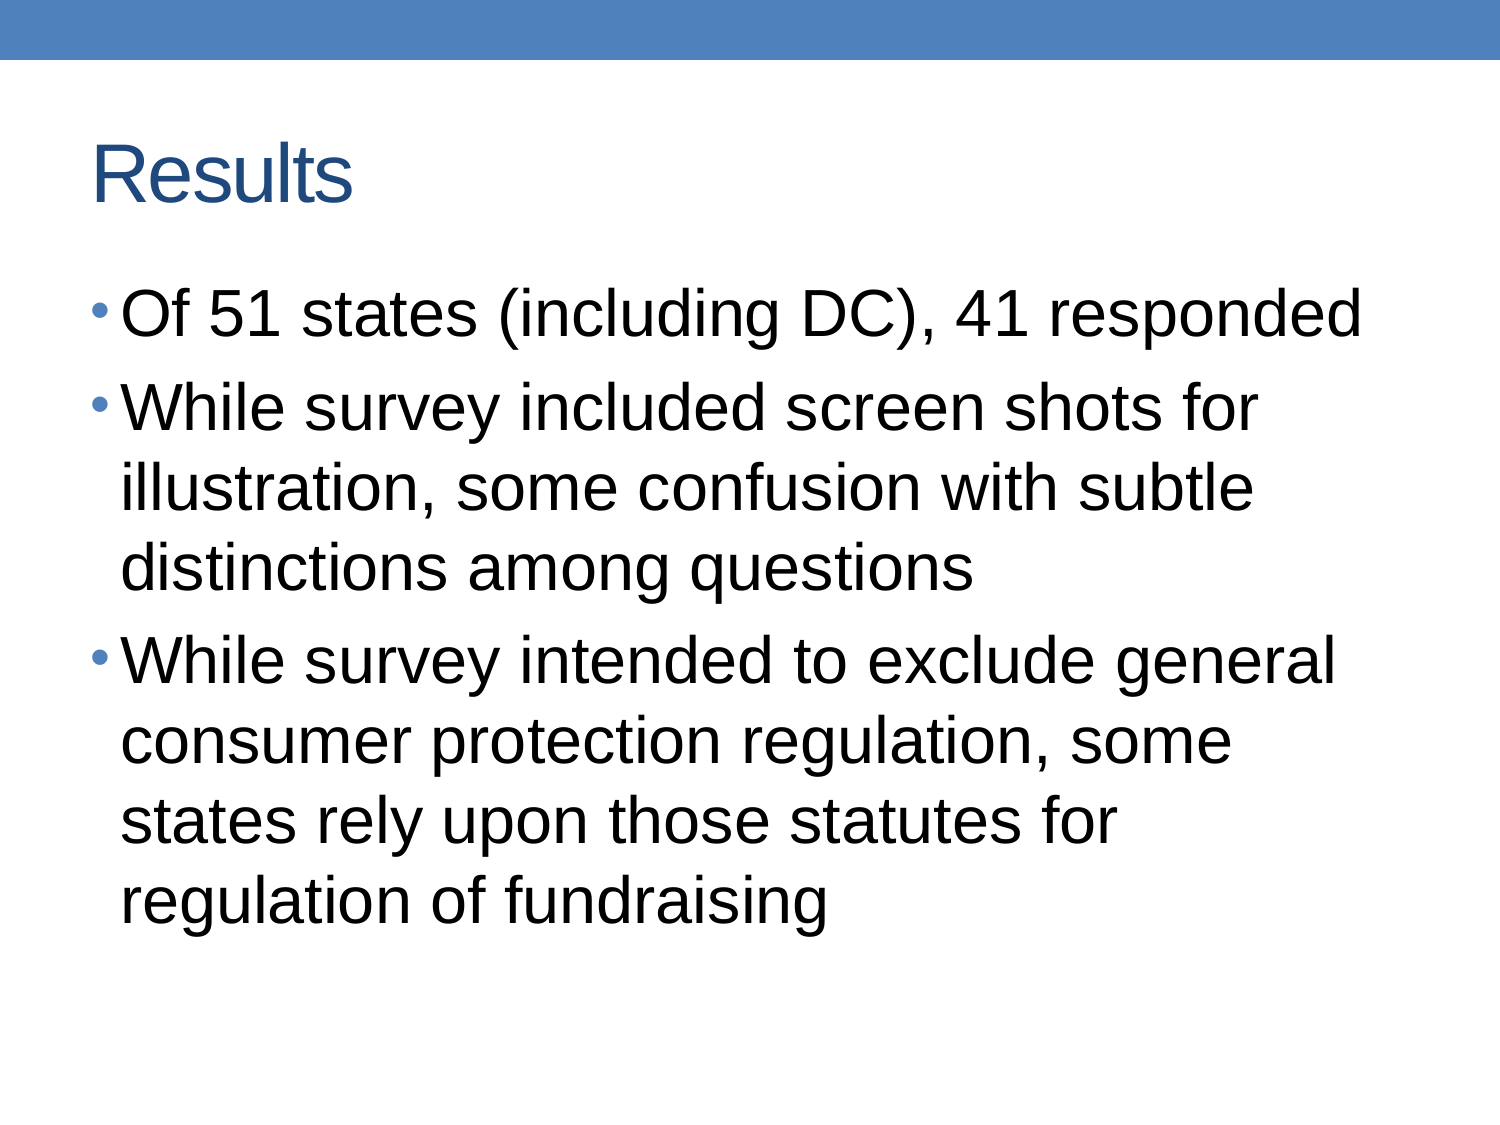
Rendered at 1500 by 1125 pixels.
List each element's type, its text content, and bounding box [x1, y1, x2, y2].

title Results [75, 87, 1425, 250]
list Of 51 states (including DC), 41 responded While survey included screen shots for illustration, some confusion with subtle distinctions among questions While survey intended to exclude general consumer protection regulation, some states rely upon those statutes for regulation of fundraising [75, 262, 1425, 1063]
